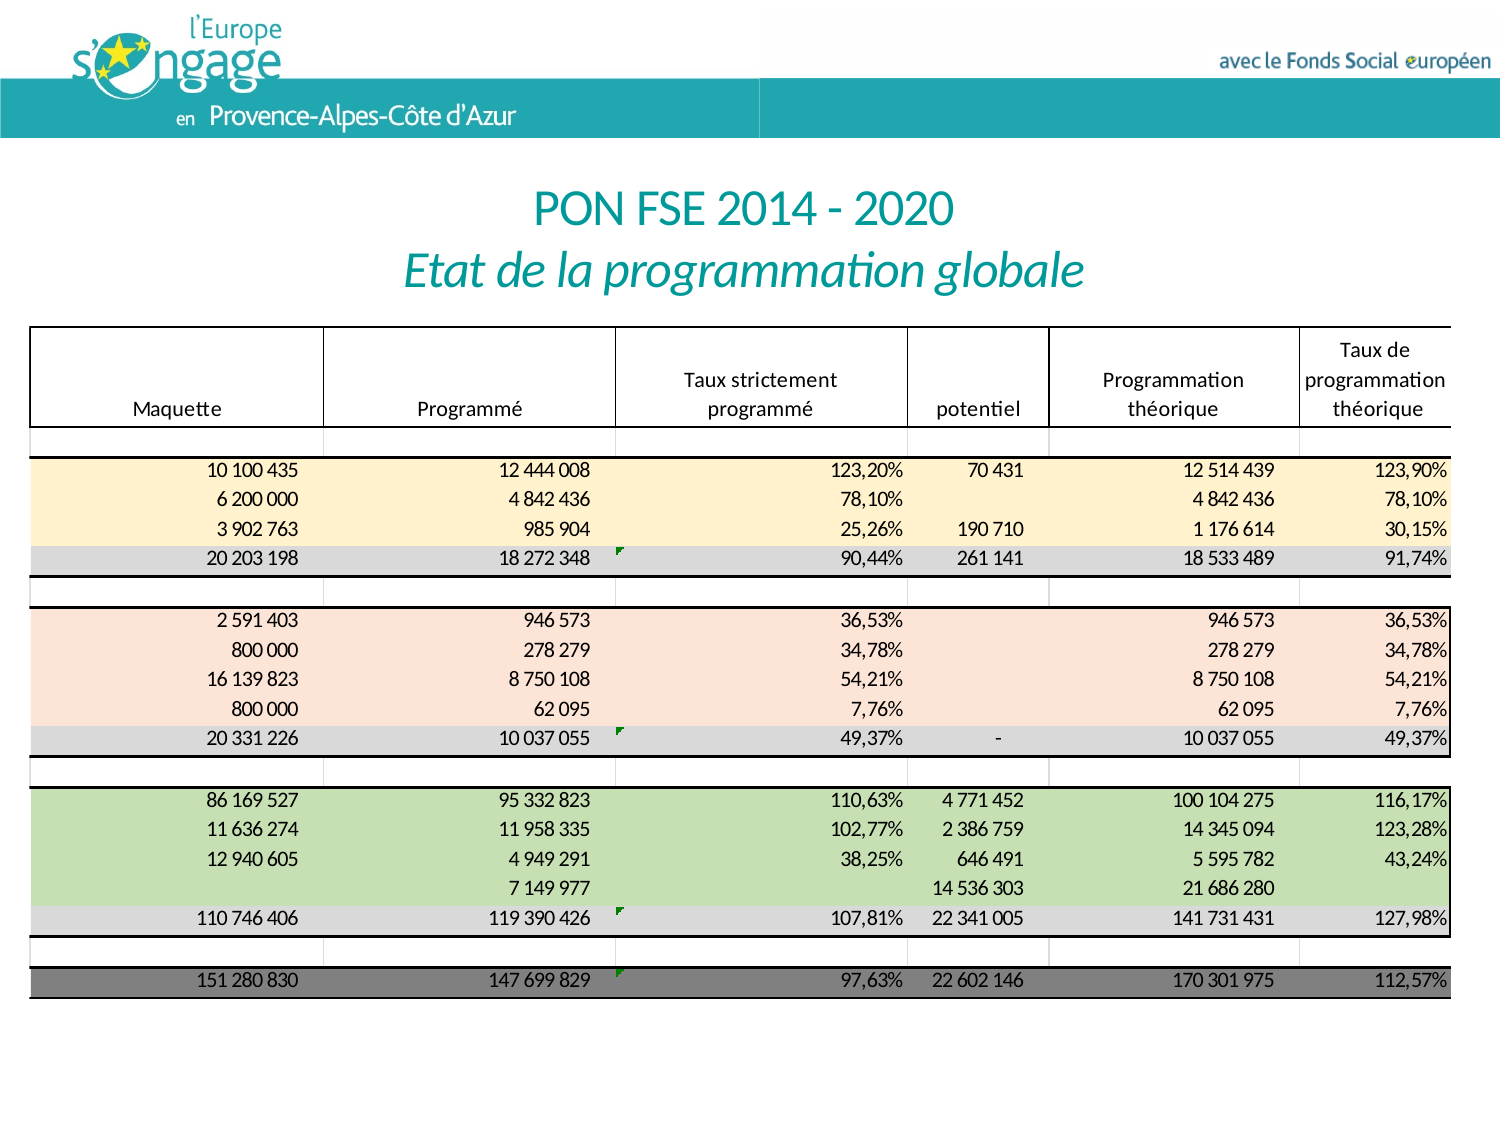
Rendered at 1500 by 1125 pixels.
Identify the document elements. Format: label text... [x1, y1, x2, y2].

picture [1205, 45, 1500, 76]
title PON FSE 2014 - 2020 Etat de la programmation globale [41, 151, 1448, 325]
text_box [29, 325, 1453, 1001]
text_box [0, 14, 1500, 138]
